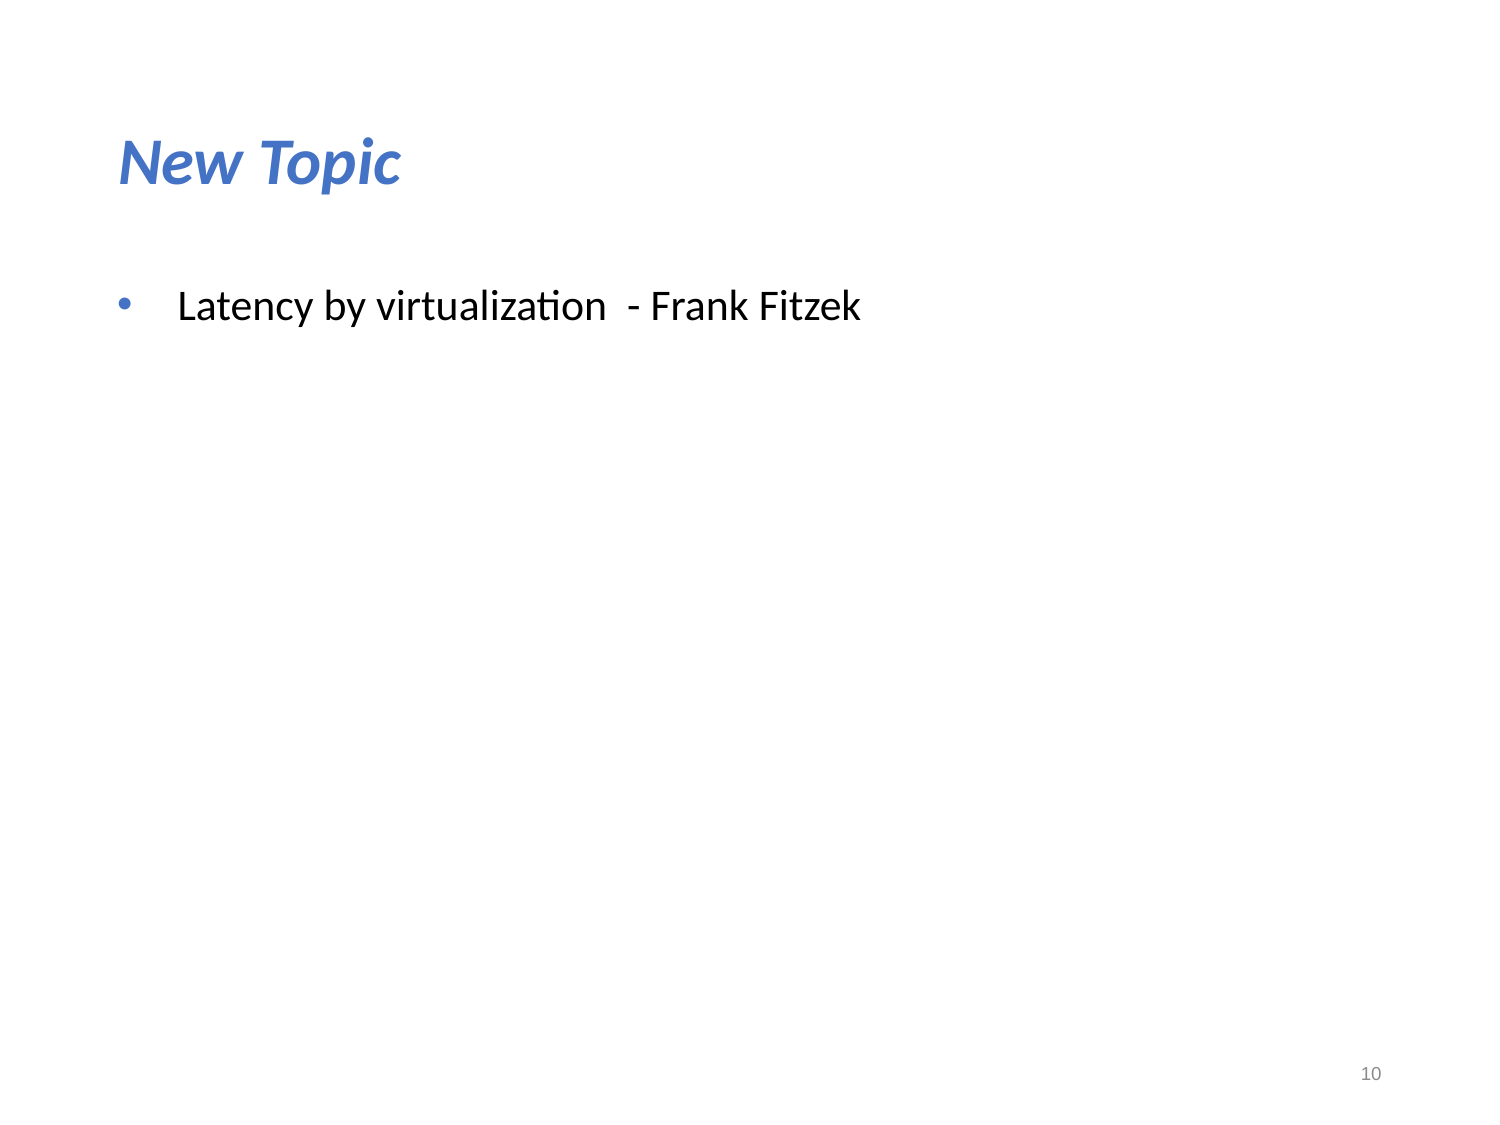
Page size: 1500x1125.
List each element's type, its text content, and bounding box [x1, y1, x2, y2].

list Latency by virtualization - Frank Fitzek [87, 267, 1382, 1125]
slide_number 10 [1059, 1042, 1397, 1103]
title New Topic [103, 54, 1397, 272]
